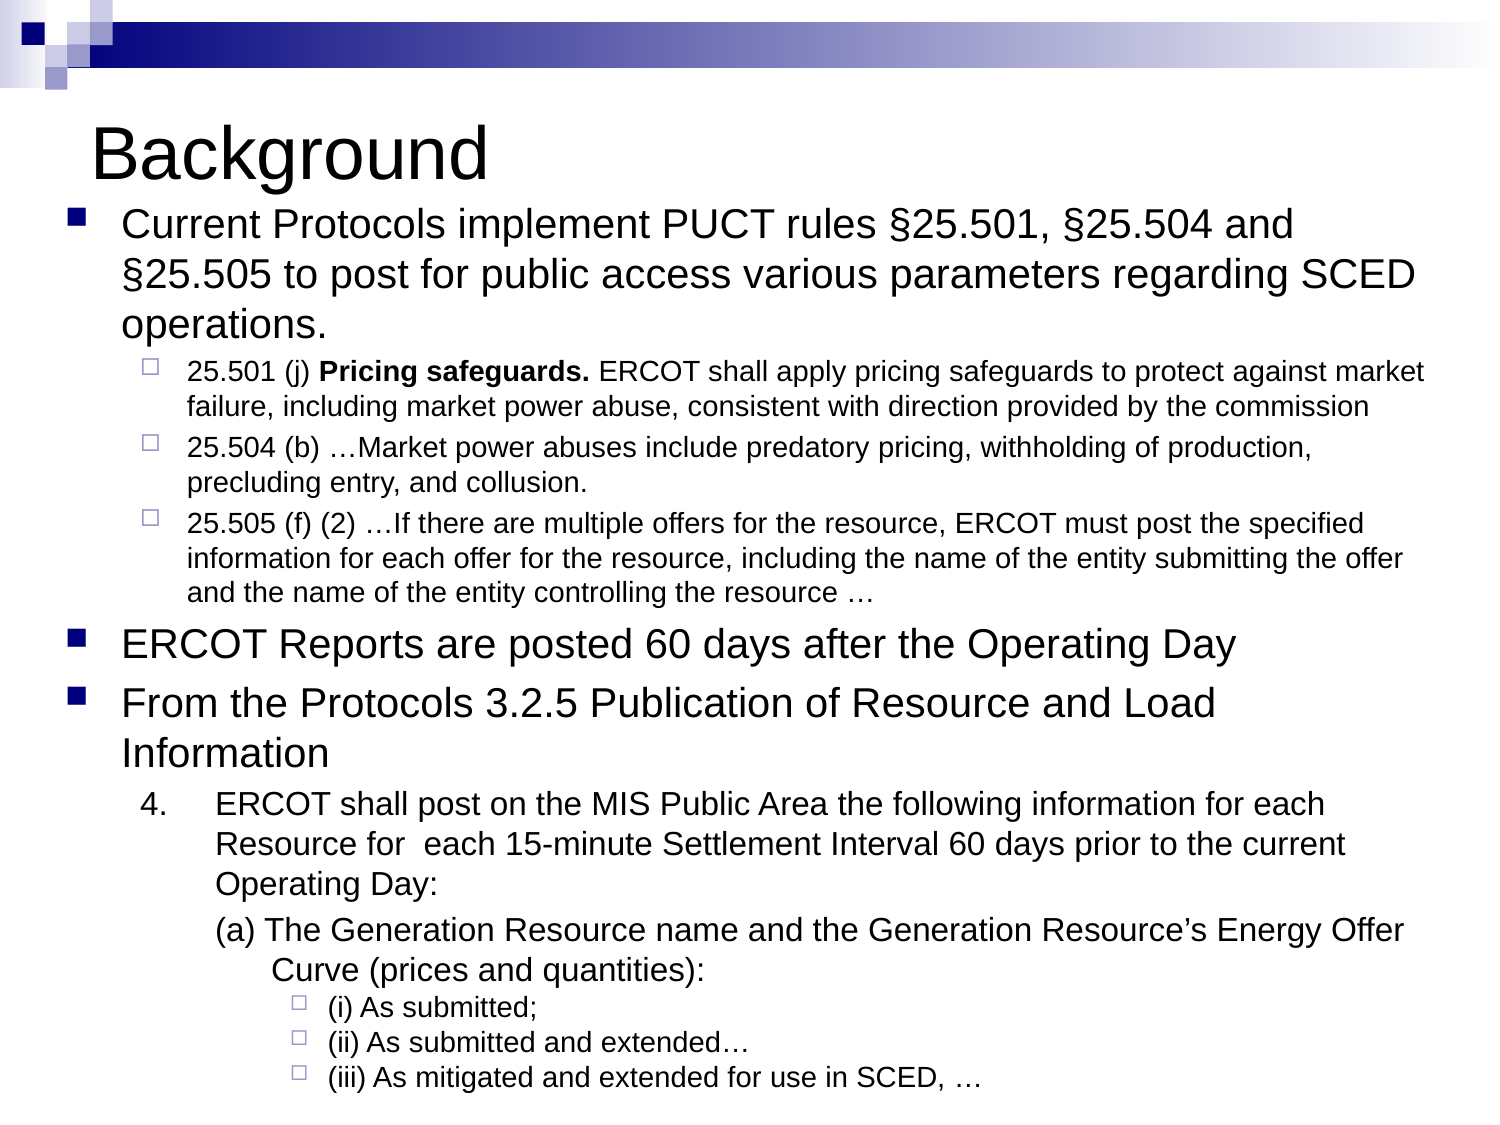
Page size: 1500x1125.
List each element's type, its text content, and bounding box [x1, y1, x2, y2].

title Background [75, 75, 1213, 188]
list Current Protocols implement PUCT rules §25.501, §25.504 and §25.505 to post for public access various parameters regarding SCED operations. 25.501 (j) Pricing safeguards. ERCOT shall apply pricing safeguards to protect against market failure, including market power abuse, consistent with direction provided by the commission 25.504 (b) …Market power abuses include predatory pricing, withholding of production, precluding entry, and collusion. 25.505 (f) (2) …If there are multiple offers for the resource, ERCOT must post the specified information for each offer for the resource, including the name of the entity submitting the offer and the name of the entity controlling the resource … ERCOT Reports are posted 60 days after the Operating Day From the Protocols 3.2.5 Publication of Resource and Load Information 4. ERCOT shall post on the MIS Public Area the following information for each Resource for each 15-minute Settlement Interval 60 days prior to the current Operating Day: (a) The Generation Resource name and the Generation Resource’s Energy Offer Curve (prices and quantities): (i) As submitted; (ii) As submitted and extended… (iii) As mitigated and extended for use in SCED, … [50, 188, 1450, 1100]
